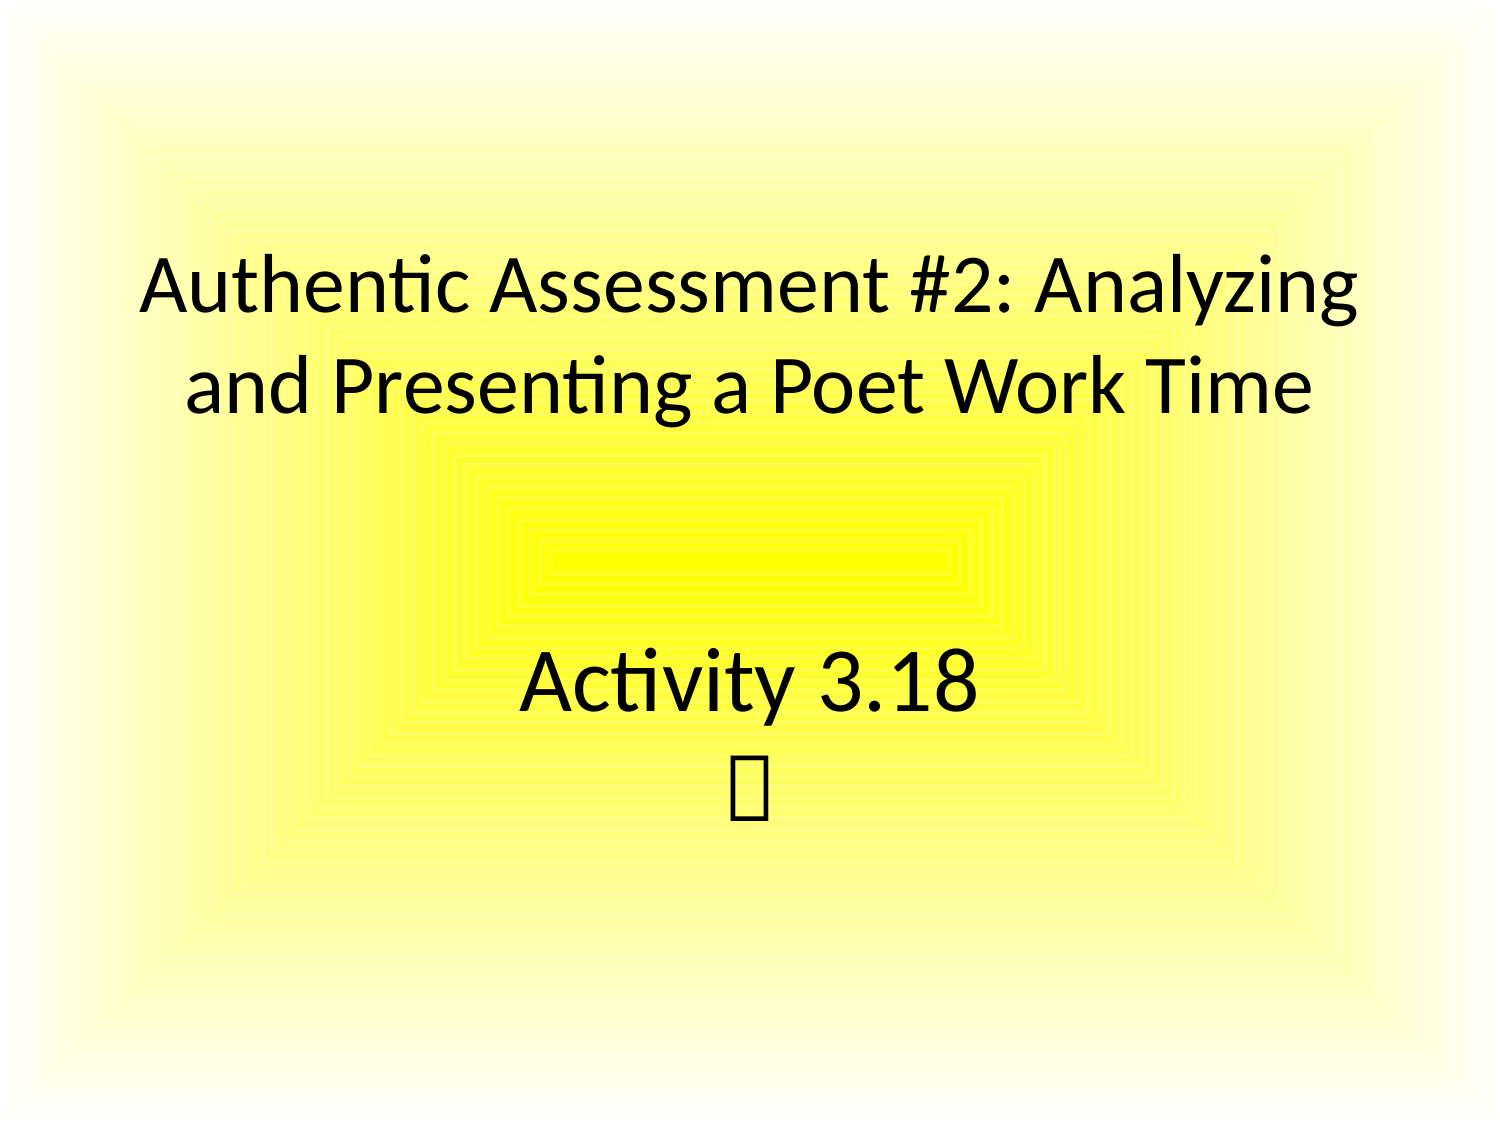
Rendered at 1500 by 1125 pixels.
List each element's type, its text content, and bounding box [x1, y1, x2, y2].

text_box Activity 3.18  [112, 608, 1388, 850]
title Authentic Assessment #2: Analyzing and Presenting a Poet Work Time [112, 208, 1388, 450]
